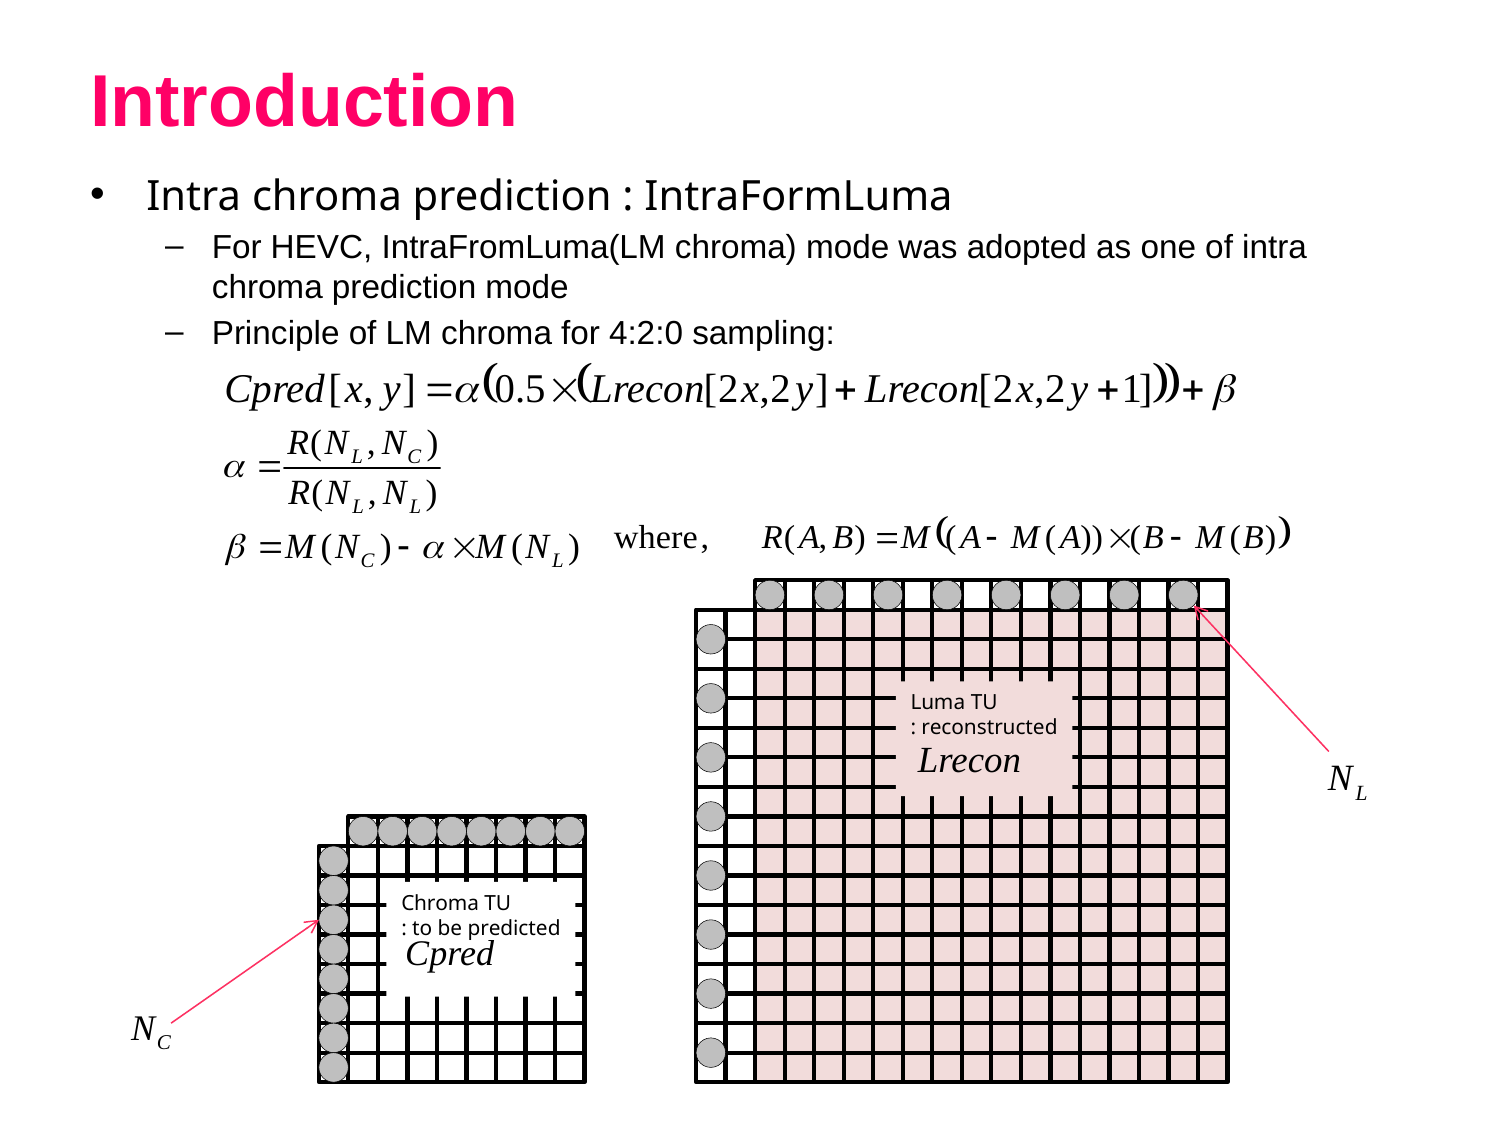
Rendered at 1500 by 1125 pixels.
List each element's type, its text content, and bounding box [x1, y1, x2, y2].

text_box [910, 737, 1029, 782]
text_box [123, 1004, 179, 1059]
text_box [695, 579, 1228, 1083]
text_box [219, 361, 1247, 420]
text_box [218, 420, 587, 575]
title Introduction [75, 121, 1425, 149]
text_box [1320, 753, 1377, 807]
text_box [608, 514, 1293, 563]
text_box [318, 816, 585, 1083]
title Introduction [75, 45, 1425, 120]
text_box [1193, 605, 1330, 752]
list Intra chroma prediction : IntraFormLuma For HEVC, IntraFromLuma(LM chroma) mode was adopted as one of intra chroma prediction mode Principle of LM chroma for 4:2:0 sampling: [75, 160, 1424, 1047]
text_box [170, 919, 320, 1024]
